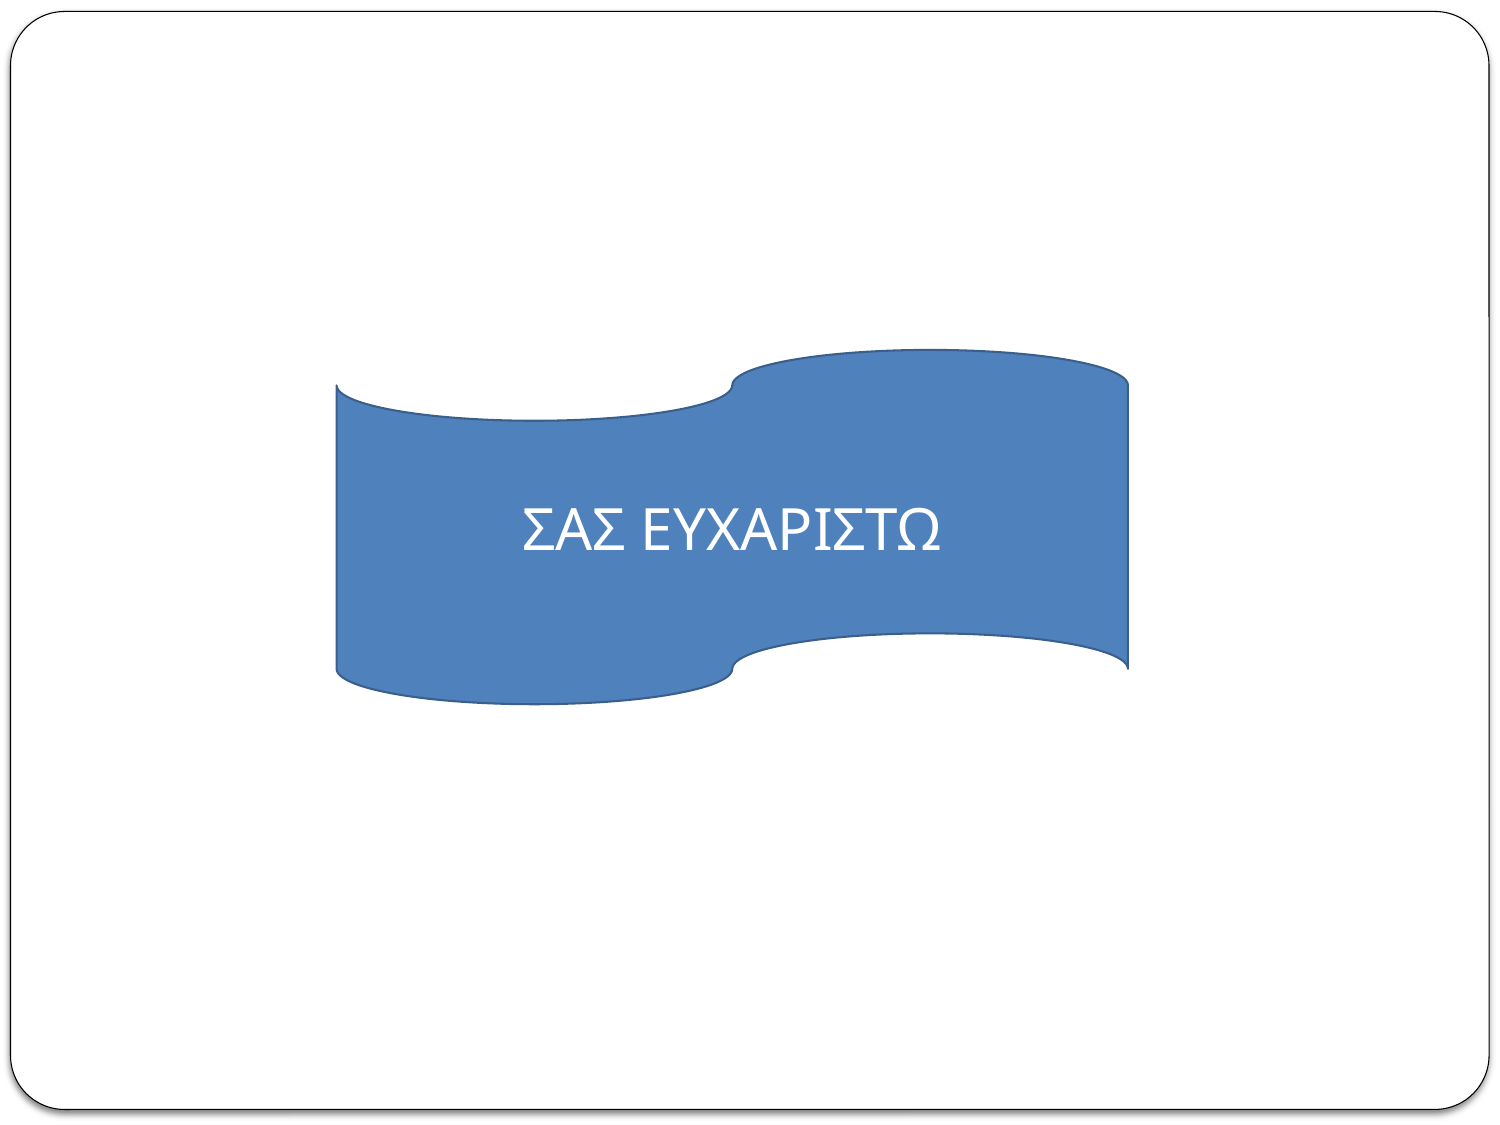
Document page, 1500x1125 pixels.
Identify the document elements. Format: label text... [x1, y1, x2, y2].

text_box ΣΑΣ ΕΥΧΑΡΙΣΤΩ [335, 348, 1129, 706]
